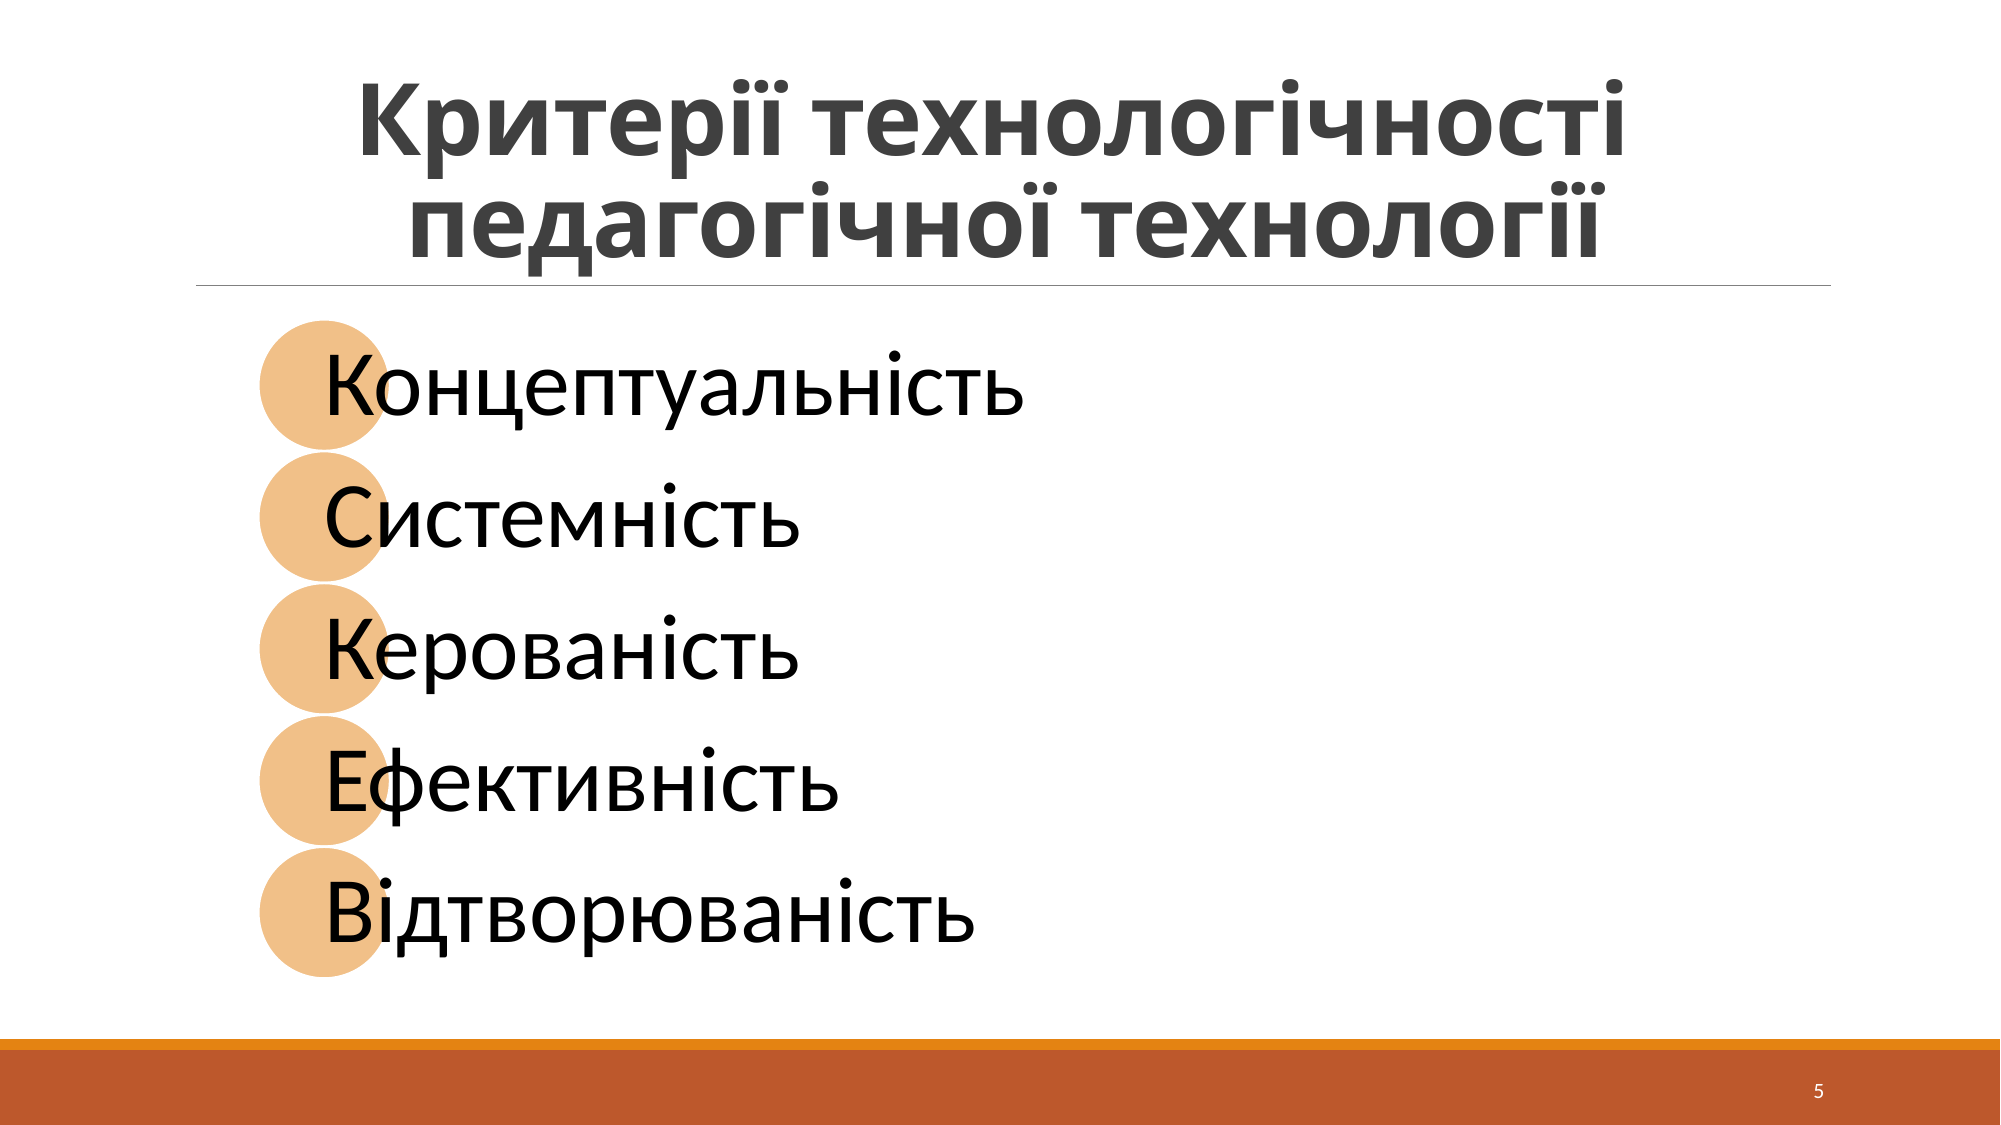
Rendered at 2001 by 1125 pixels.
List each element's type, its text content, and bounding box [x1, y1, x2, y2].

title Критерії технологічності педагогічної технології [180, 47, 1830, 285]
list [43, 318, 1208, 980]
slide_number 5 [1624, 1059, 1840, 1120]
